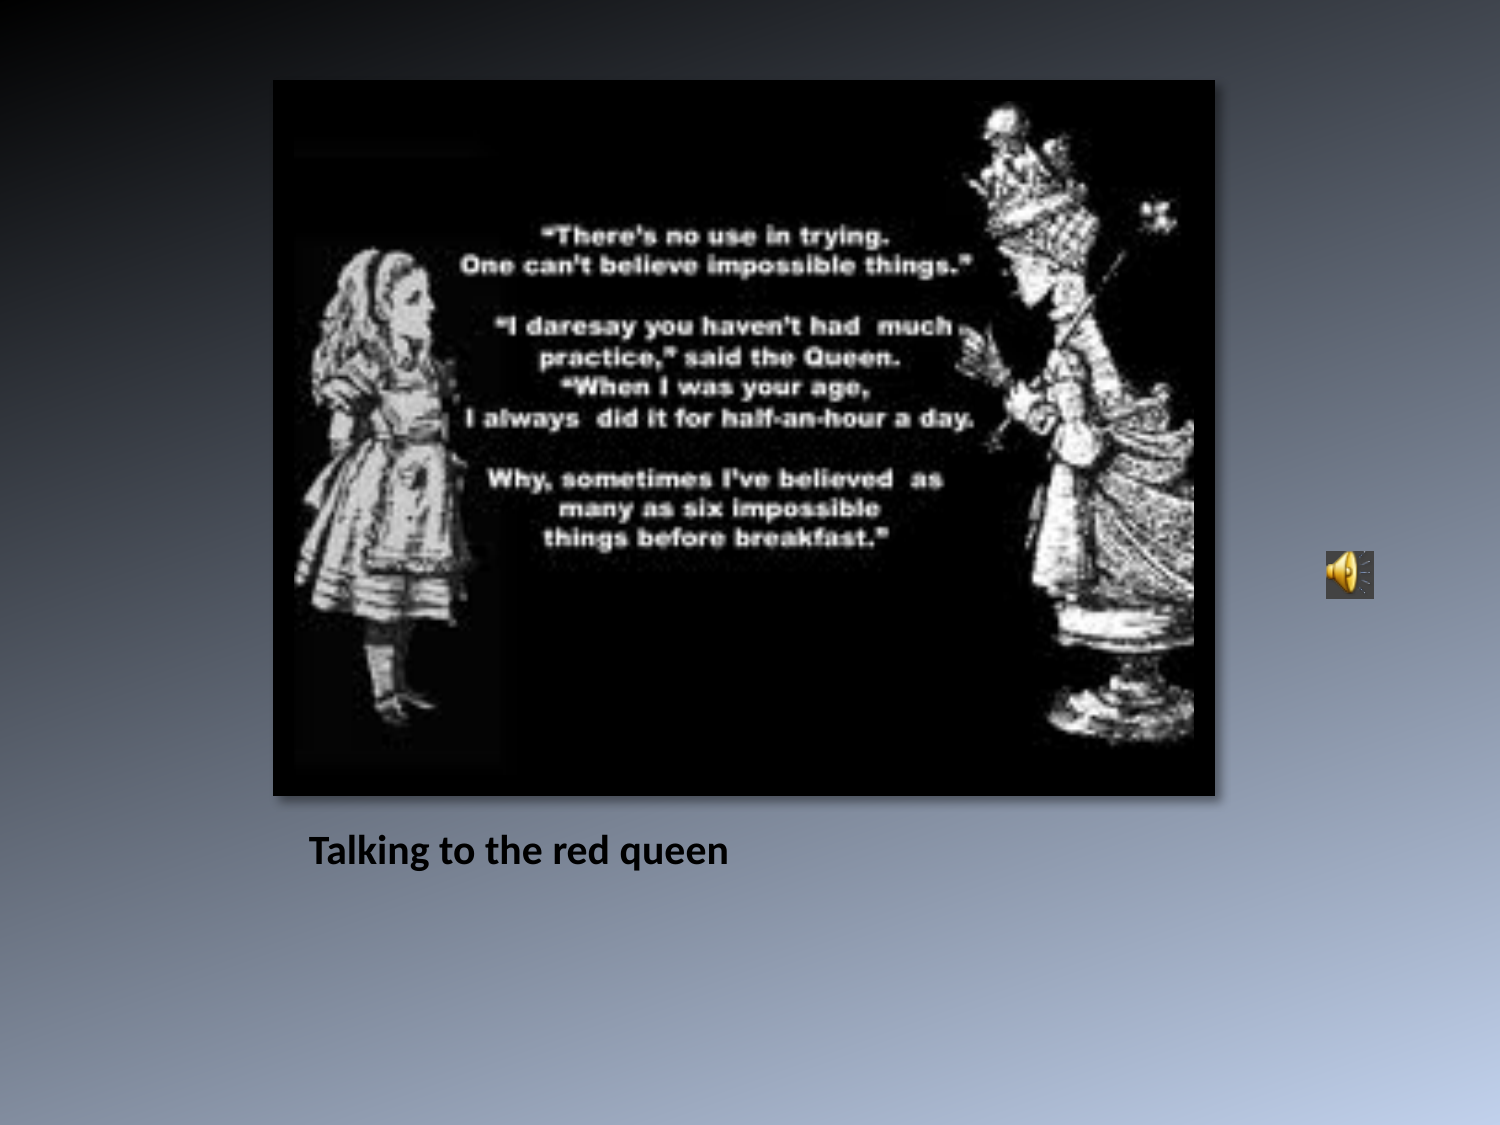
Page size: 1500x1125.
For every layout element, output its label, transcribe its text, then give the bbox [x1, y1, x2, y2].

picture [293, 100, 1195, 776]
title Talking to the red queen [294, 810, 1194, 881]
picture [1324, 549, 1376, 601]
